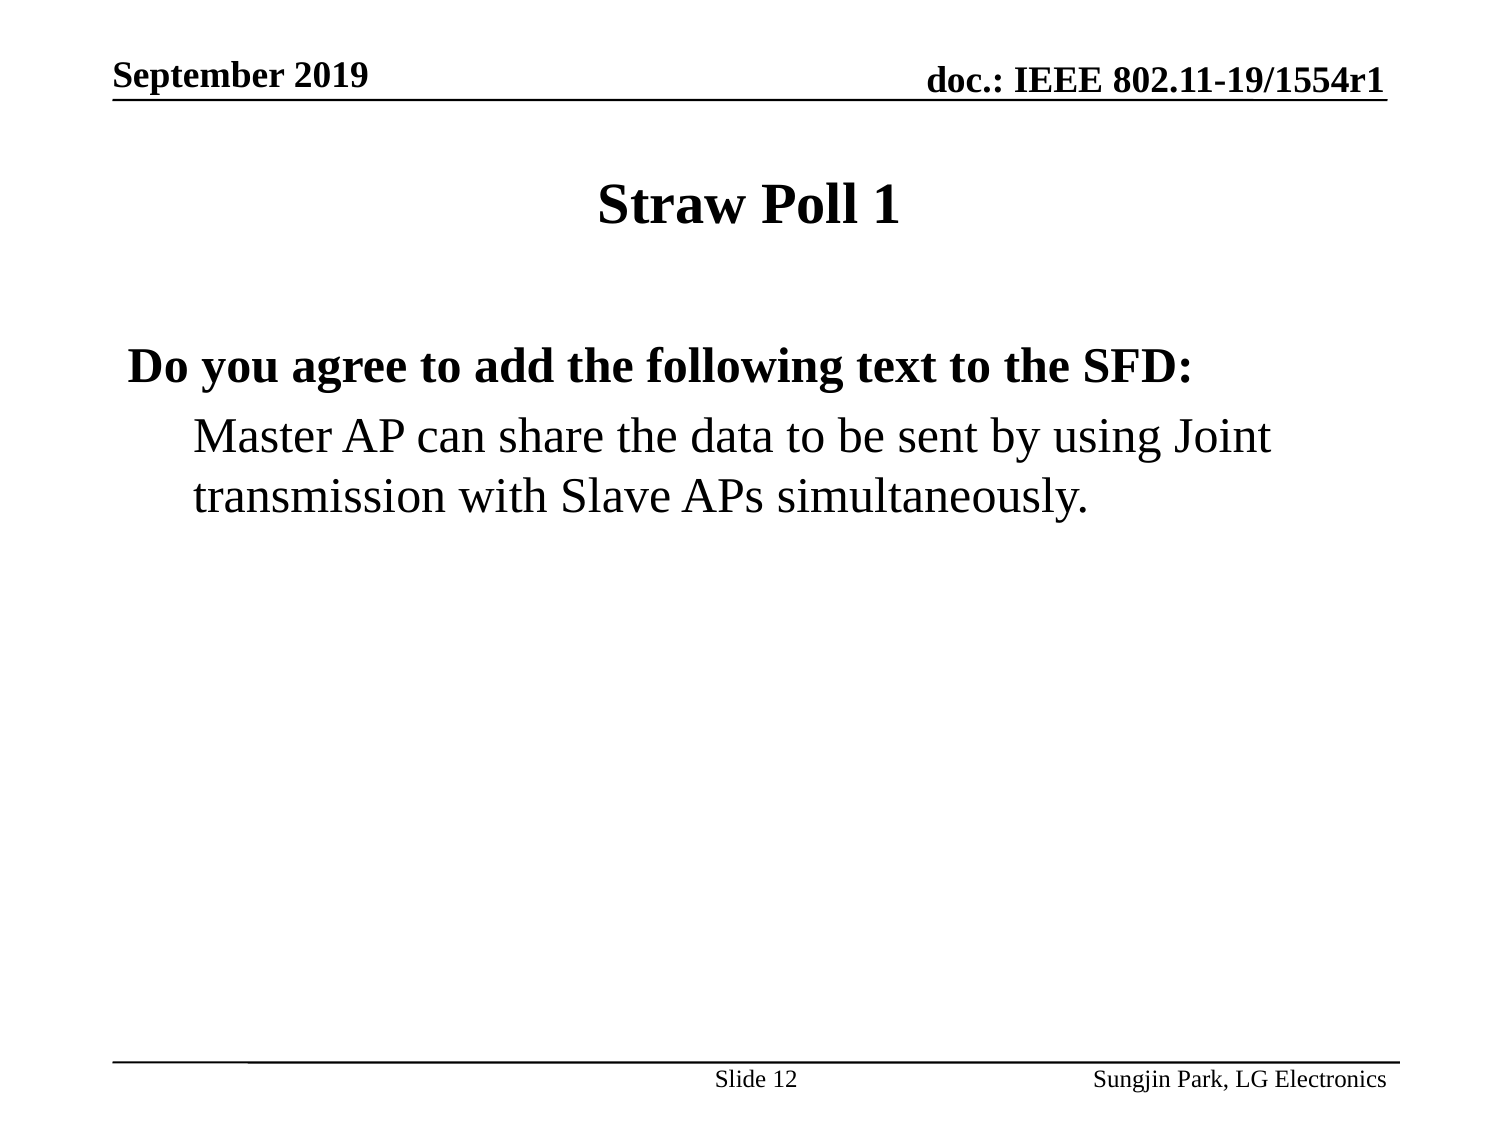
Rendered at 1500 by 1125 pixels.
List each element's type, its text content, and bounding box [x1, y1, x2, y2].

list Do you agree to add the following text to the SFD: Master AP can share the data to be sent by using Joint transmission with Slave APs simultaneously. [112, 324, 1388, 1063]
slide_number Slide 12 [712, 1061, 800, 1093]
title Straw Poll 1 [112, 112, 1388, 288]
